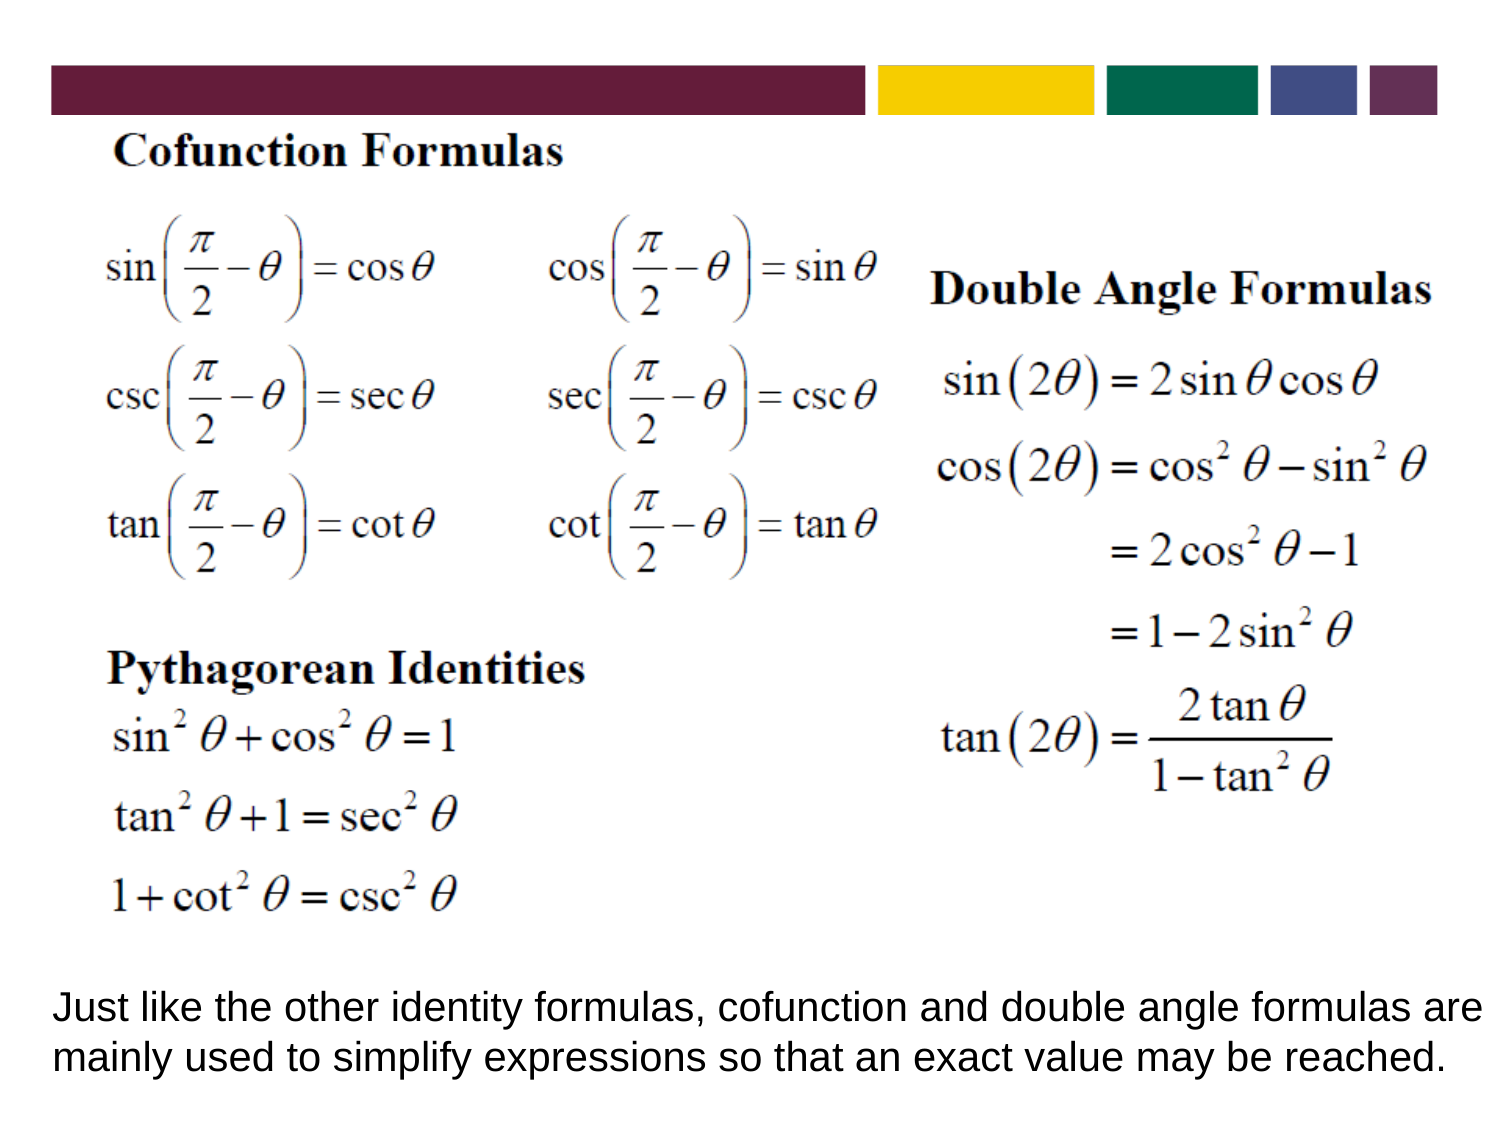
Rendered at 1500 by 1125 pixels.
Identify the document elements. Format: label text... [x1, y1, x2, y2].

text_box Just like the other identity formulas, cofunction and double angle formulas are mainly used to simplify expressions so that an exact value may be reached. [37, 837, 1500, 1088]
picture [913, 262, 1500, 810]
picture [74, 124, 899, 602]
picture [87, 637, 605, 952]
picture [37, 49, 1438, 116]
